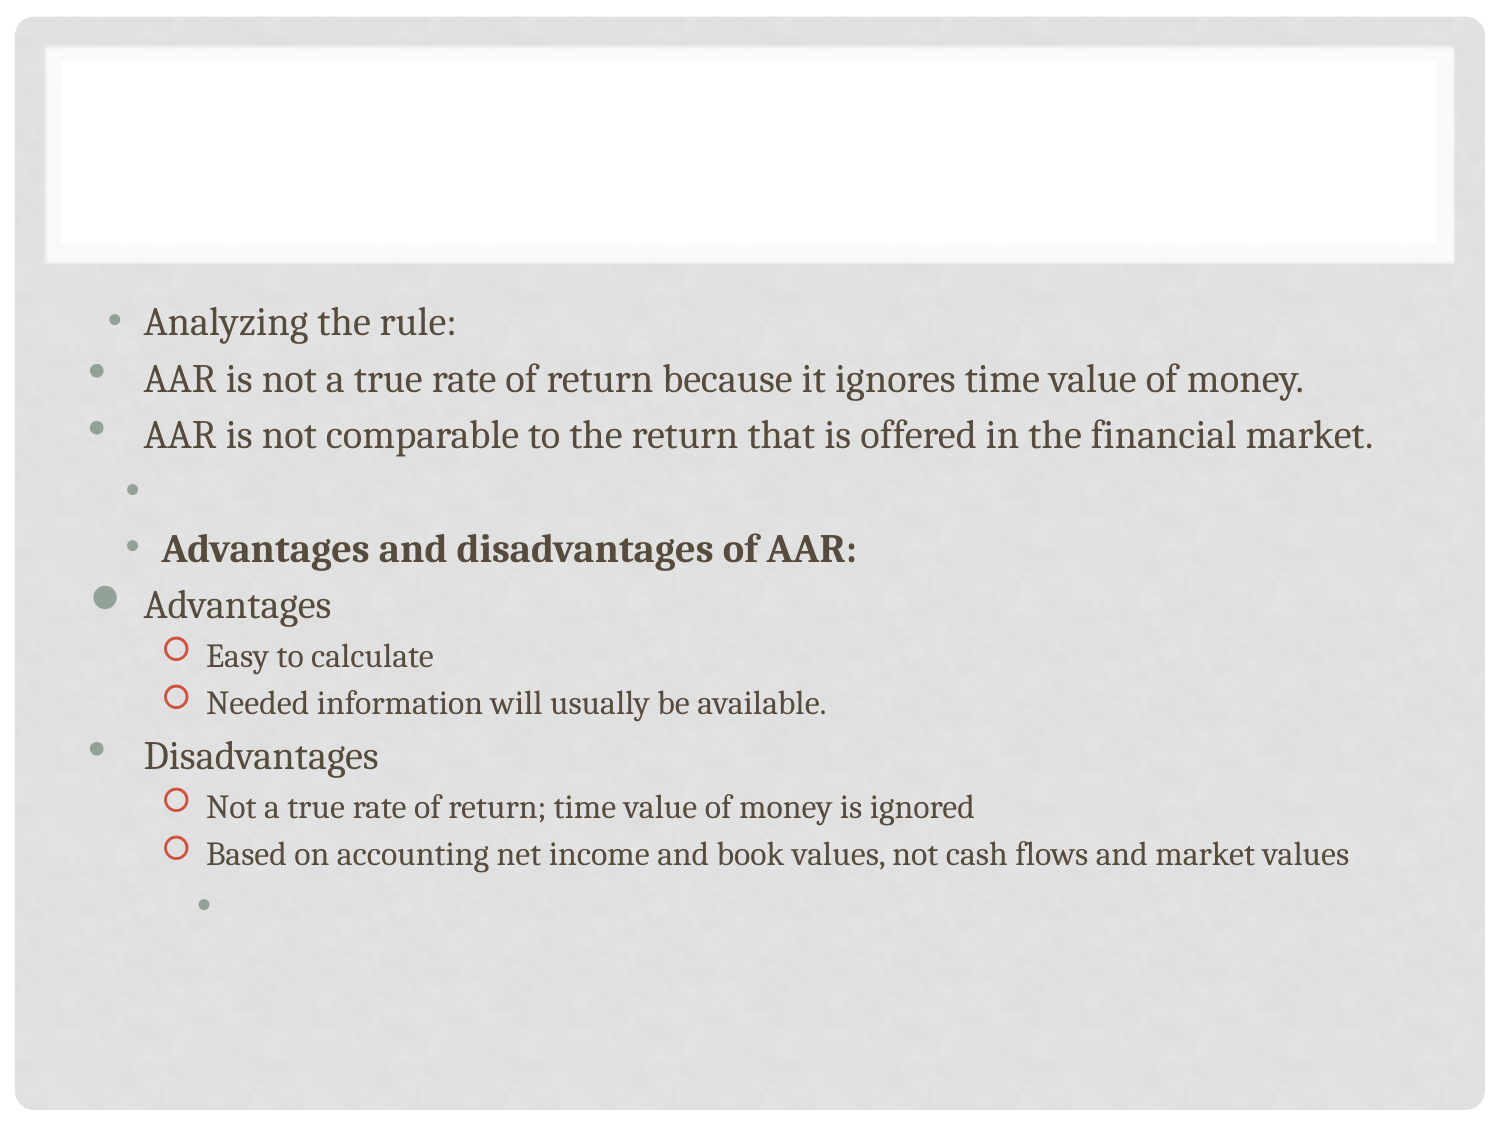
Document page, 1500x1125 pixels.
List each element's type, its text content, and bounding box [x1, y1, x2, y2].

list Analyzing the rule: AAR is not a true rate of return because it ignores time value of money. AAR is not comparable to the return that is offered in the financial market. Advantages and disadvantages of AAR: Advantages Easy to calculate Needed information will usually be available. Disadvantages Not a true rate of return; time value of money is ignored Based on accounting net income and book values, not cash flows and market values [75, 287, 1425, 1005]
